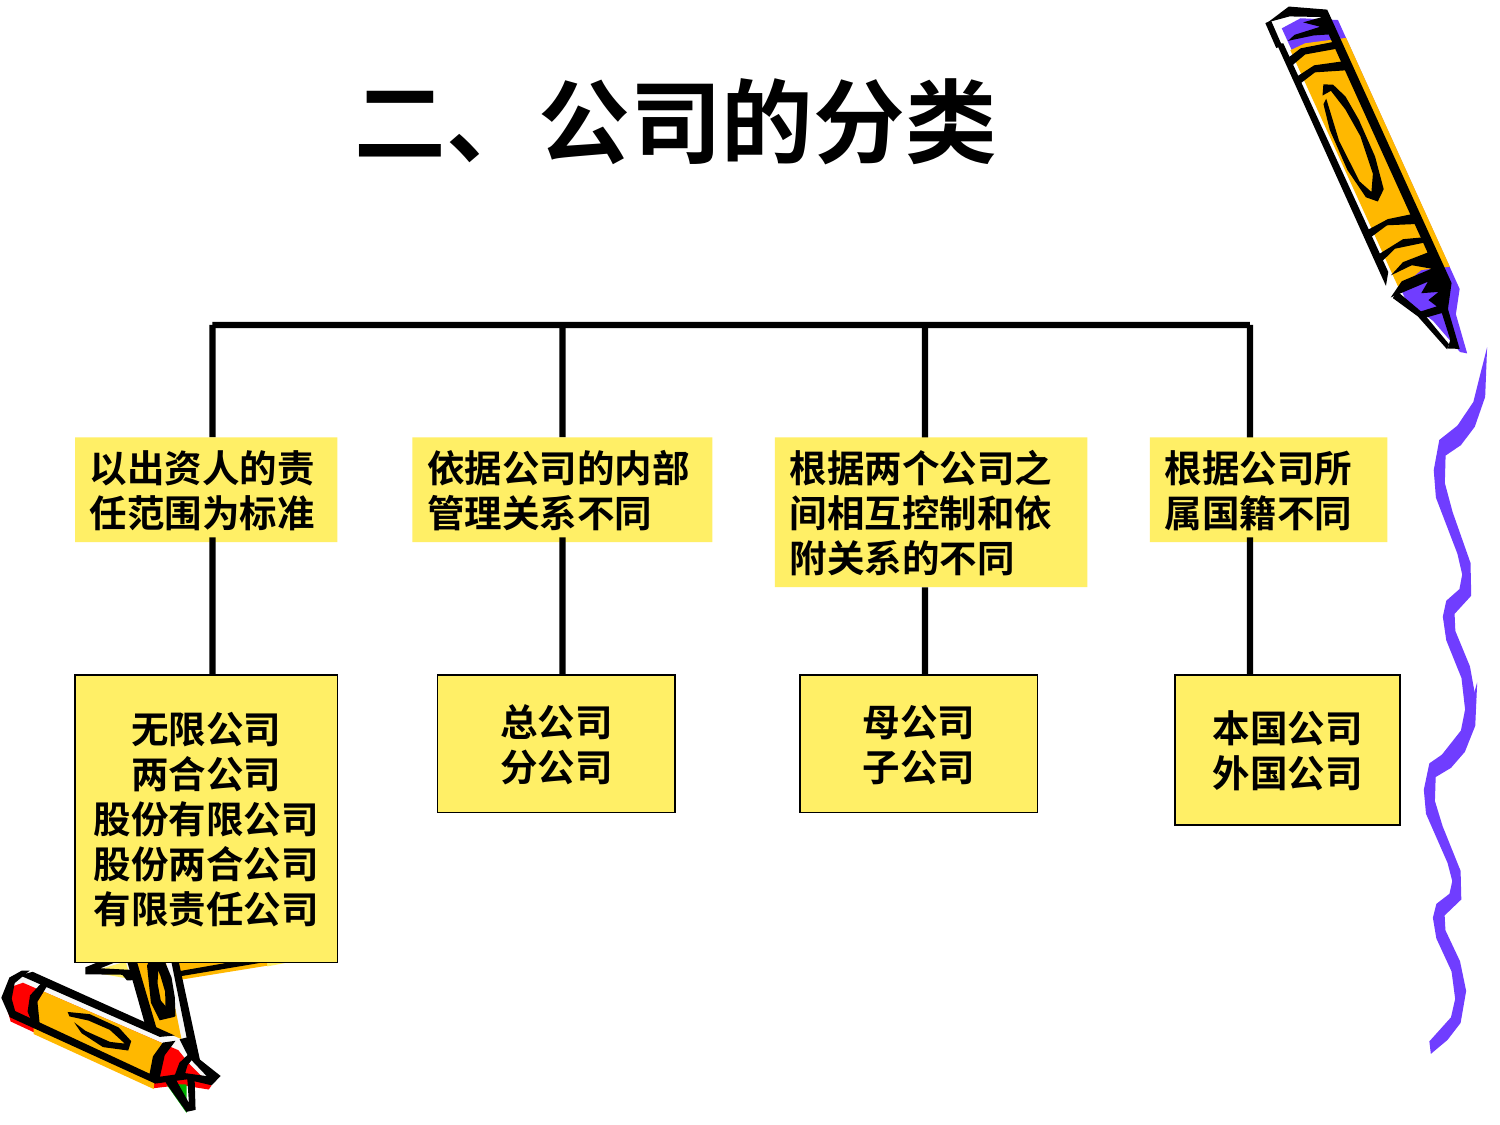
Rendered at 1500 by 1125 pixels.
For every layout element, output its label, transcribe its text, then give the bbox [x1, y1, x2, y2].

text_box 无限公司 两合公司 股份有限公司 股份两合公司 有限责任公司 [75, 674, 338, 963]
text_box 根据公司所属国籍不同 [1149, 437, 1388, 543]
title 二、公司的分类 [112, 24, 1240, 183]
text_box 总公司 分公司 [437, 674, 675, 813]
text_box 本国公司 外国公司 [1174, 674, 1400, 825]
text_box 根据两个公司之间相互控制和依附关系的不同 [774, 437, 1088, 588]
text_box 以出资人的责任范围为标准 [75, 437, 338, 543]
text_box 母公司 子公司 [799, 674, 1038, 813]
text_box 依据公司的内部管理关系不同 [412, 437, 713, 543]
